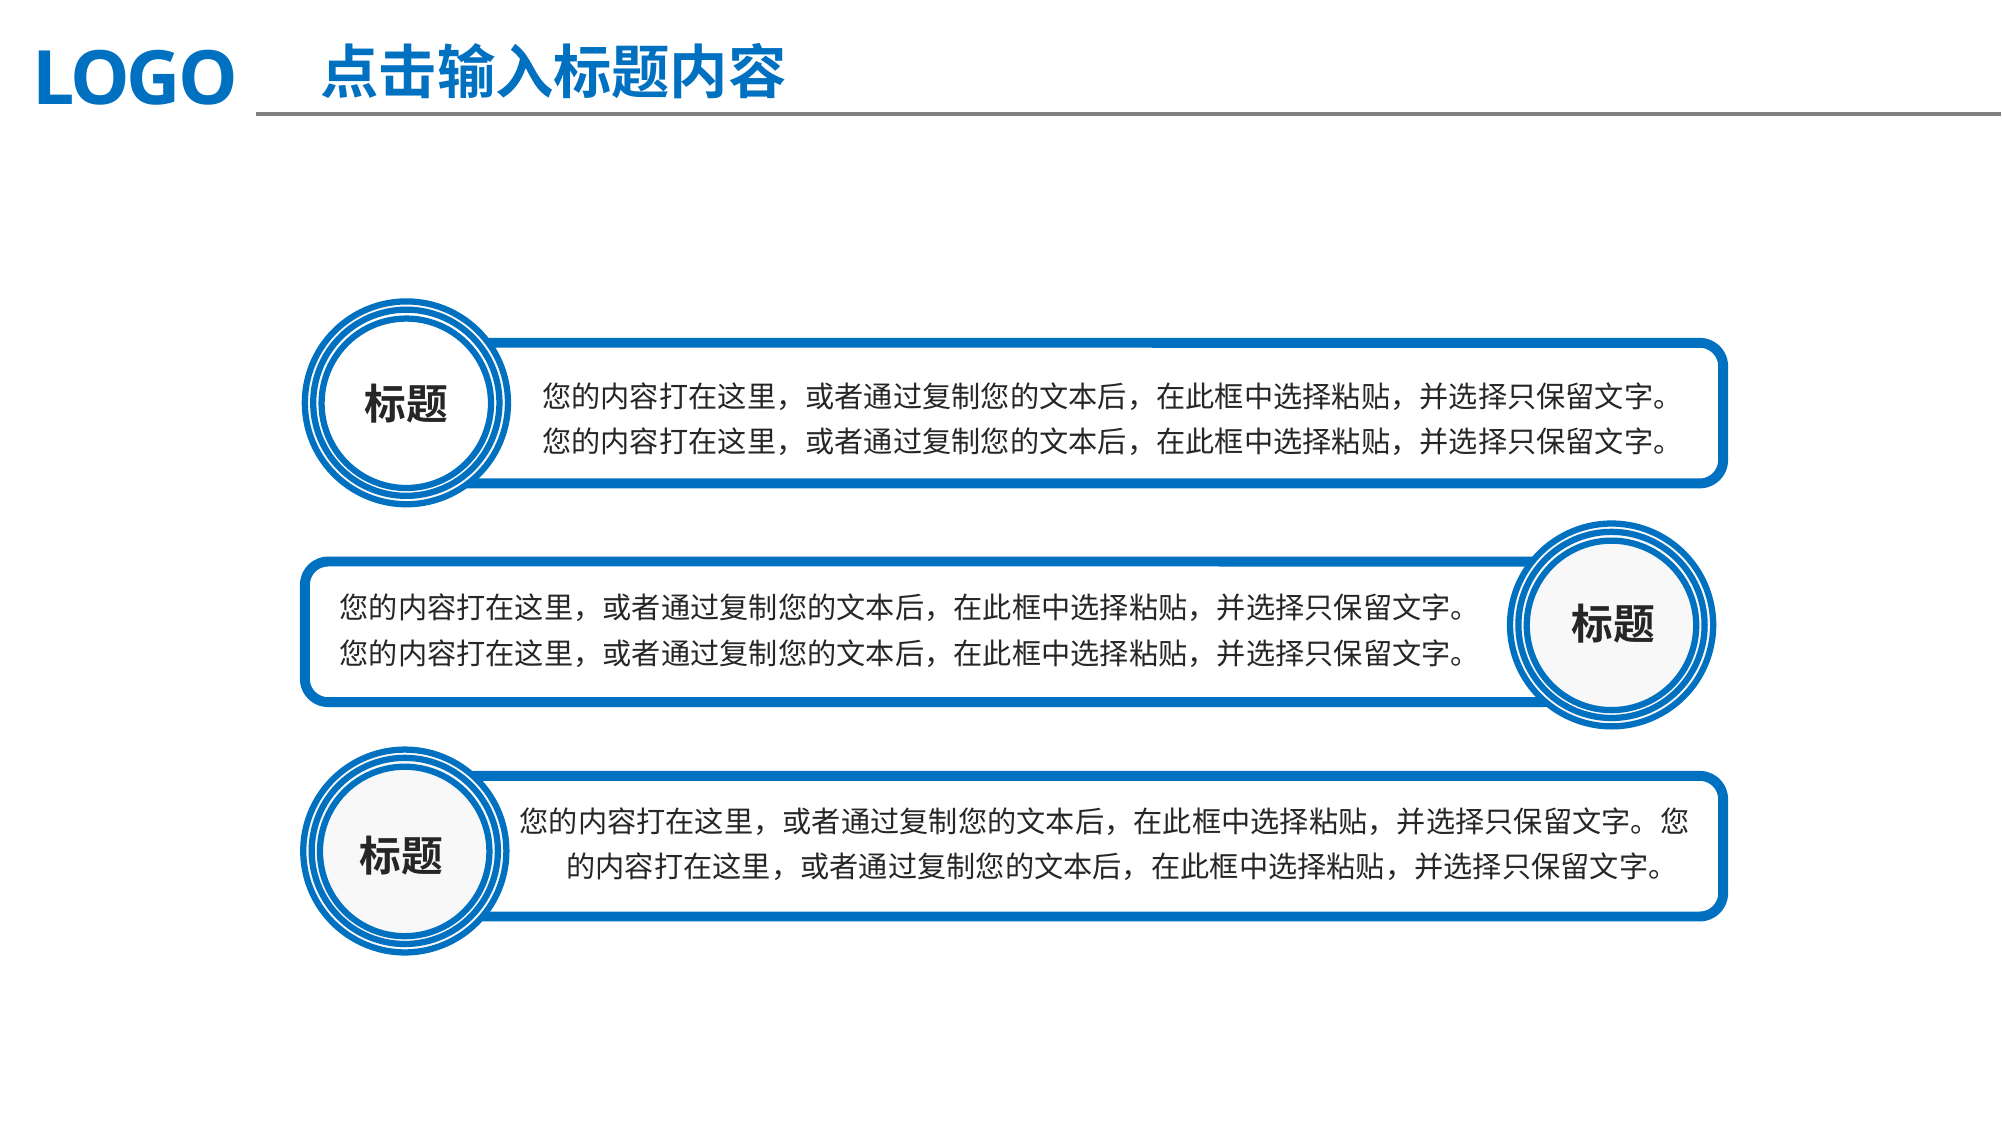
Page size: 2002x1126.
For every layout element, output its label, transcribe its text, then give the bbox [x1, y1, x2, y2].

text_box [1509, 523, 1714, 727]
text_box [302, 749, 507, 953]
text_box 点击输入标题内容 [283, 27, 824, 113]
text_box 您的内容打在这里，或者通过复制您的文本后，在此框中选择粘贴，并选择只保留文字。您的内容打在这里，或者通过复制您的文本后，在此框中选择粘贴，并选择只保留文字。 [510, 785, 1722, 891]
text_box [304, 301, 509, 505]
text_box [302, 559, 1504, 705]
text_box [510, 786, 1726, 919]
text_box [512, 340, 1726, 486]
text_box [510, 773, 1721, 785]
text_box 您的内容打在这里，或者通过复制您的文本后，在此框中选择粘贴，并选择只保留文字。您的内容打在这里，或者通过复制您的文本后，在此框中选择粘贴，并选择只保留文字。 [324, 571, 1502, 718]
text_box 您的内容打在这里，或者通过复制您的文本后，在此框中选择粘贴，并选择只保留文字。您的内容打在这里，或者通过复制您的文本后，在此框中选择粘贴，并选择只保留文字。 [527, 360, 1701, 466]
